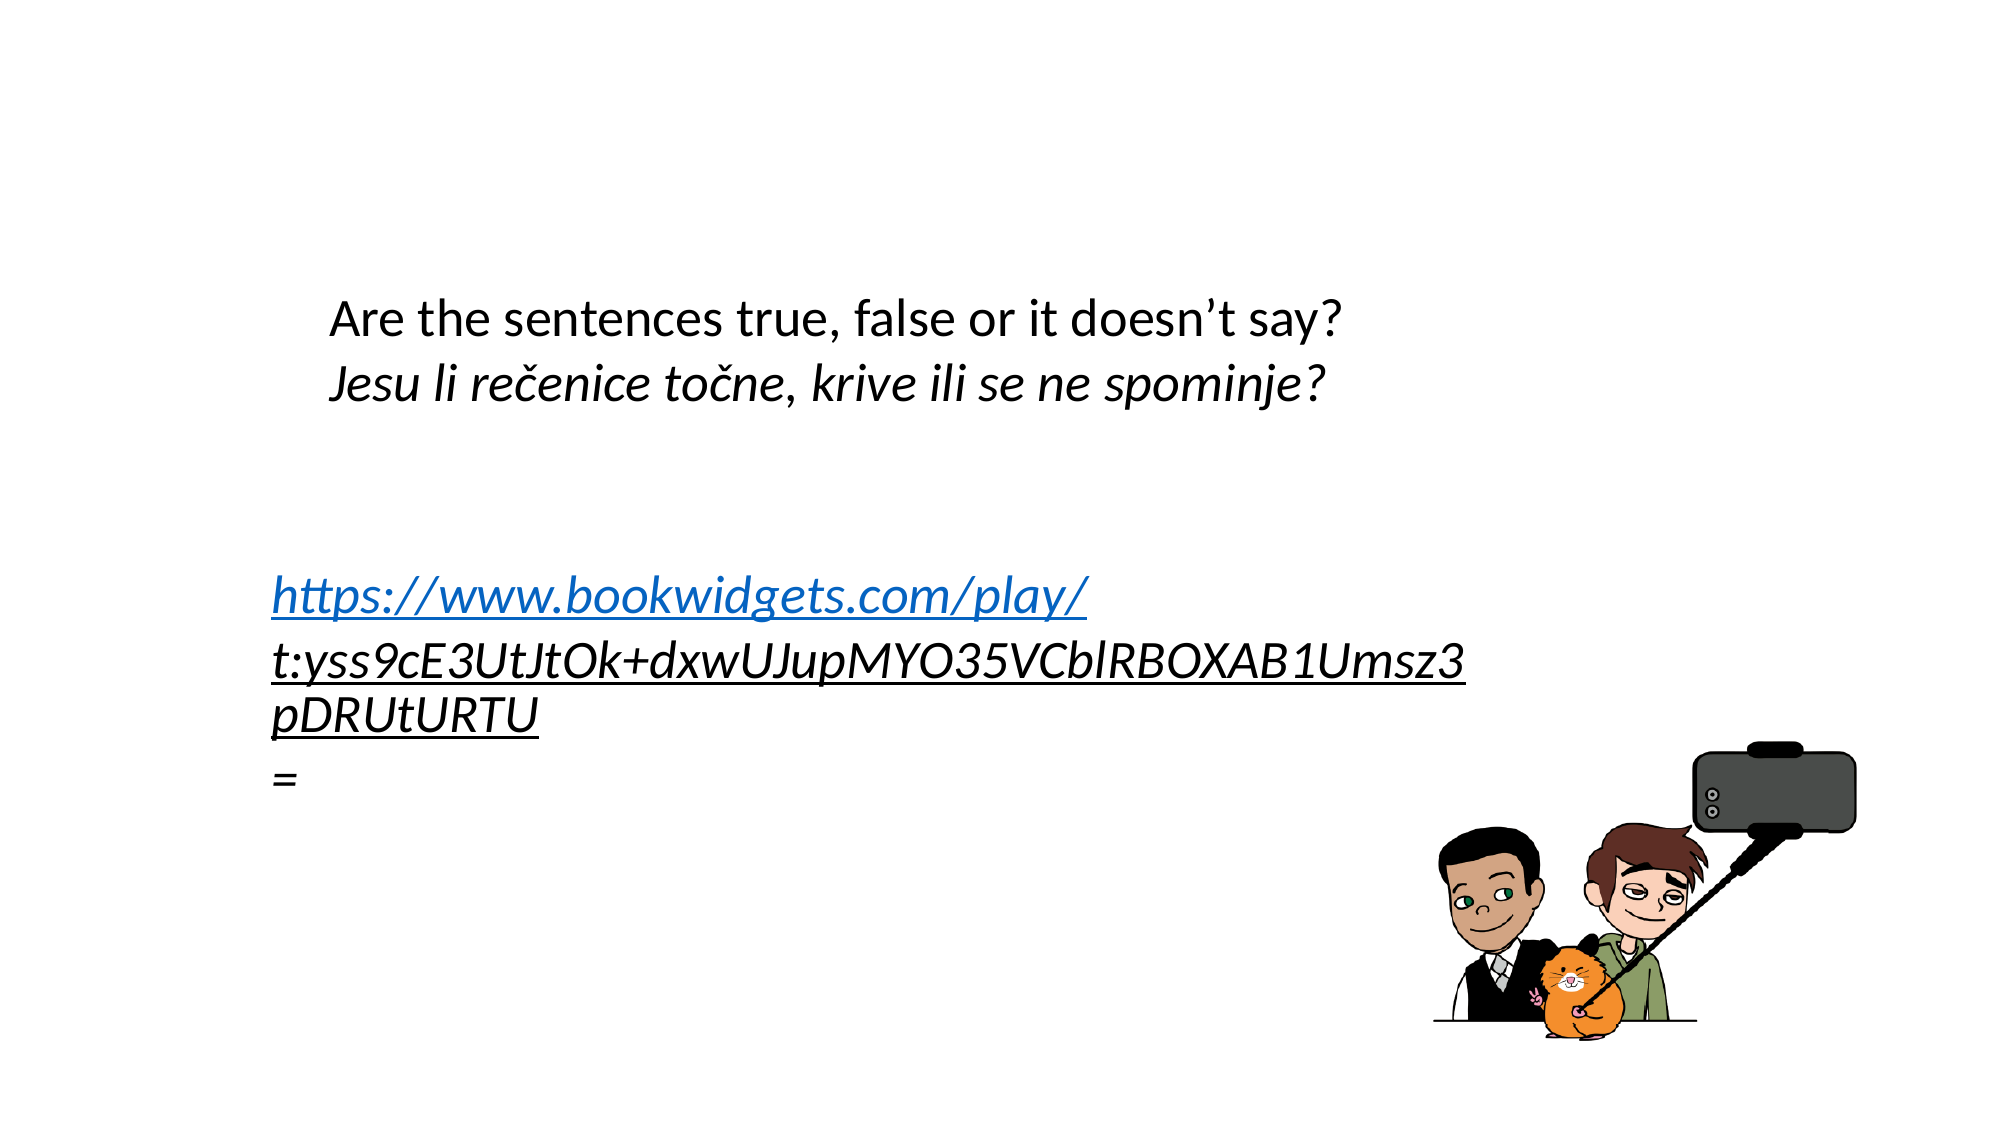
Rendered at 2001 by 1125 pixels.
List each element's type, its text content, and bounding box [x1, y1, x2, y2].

text_box Are the sentences true, false or it doesn’t say? Jesu li rečenice točne, krive ili se ne spominje? [314, 145, 1936, 615]
picture [1425, 723, 1867, 1044]
text_box https://www.bookwidgets.com/play/t:yss9cE3UtJtOk+dxwUJupMYO35VCblRBOXAB1Umsz3pDRUtURTU= [256, 486, 1500, 827]
